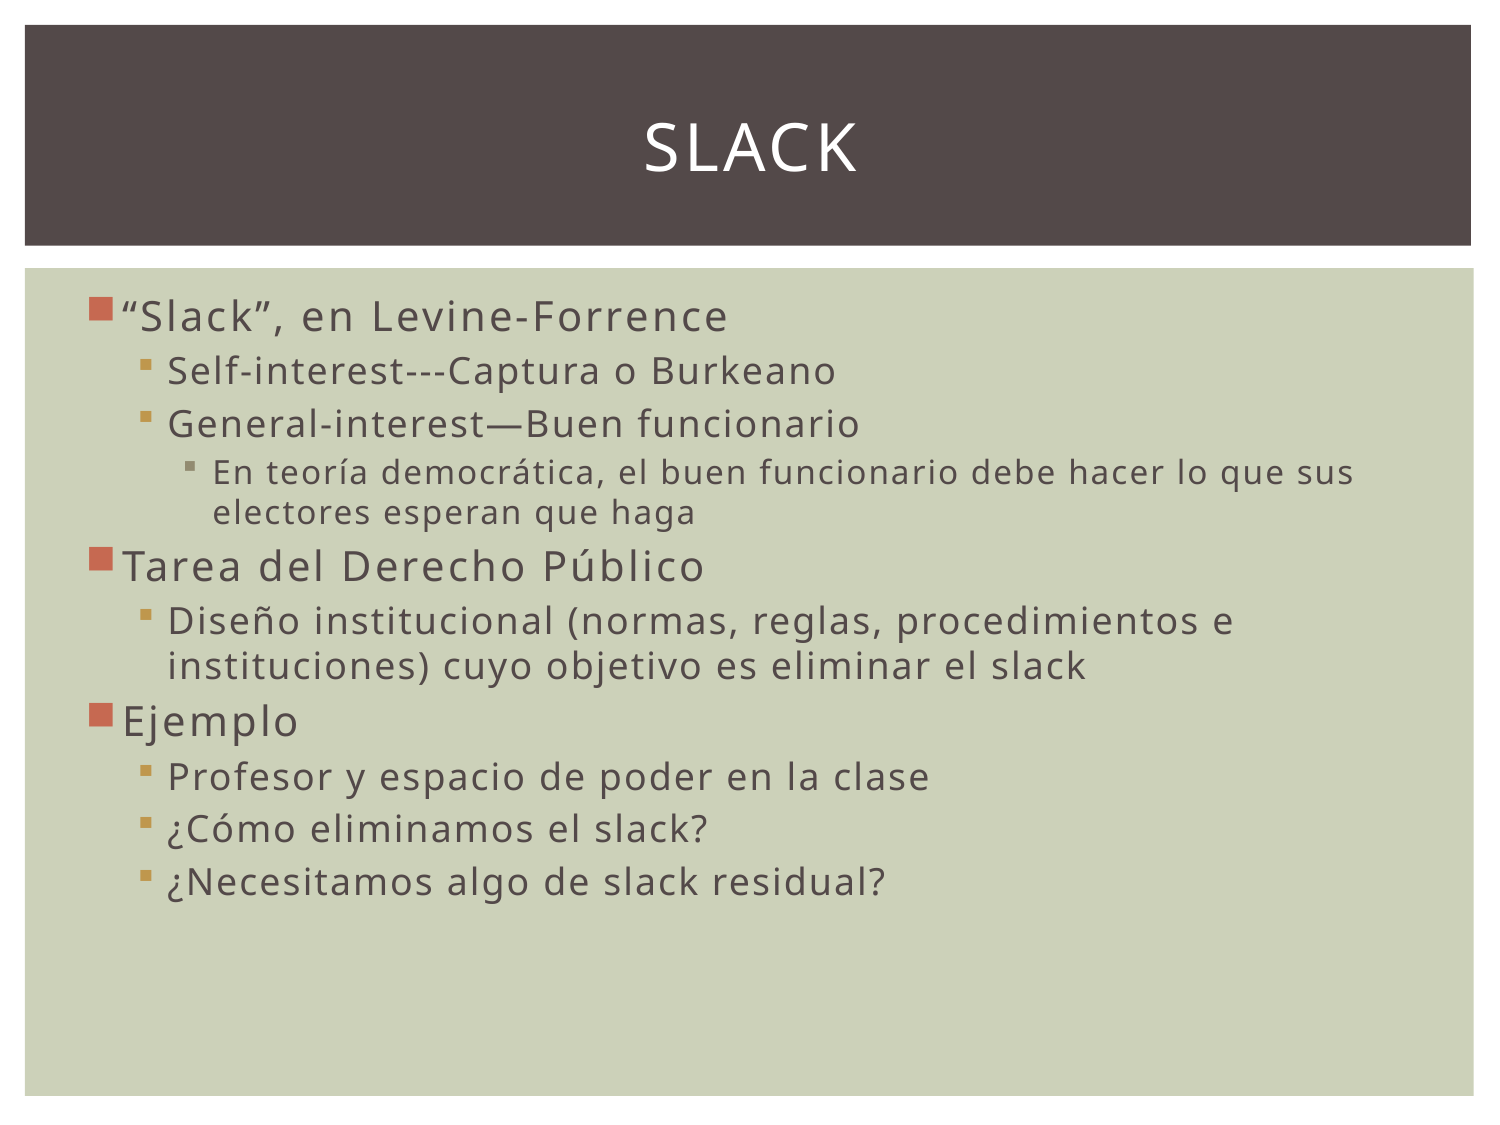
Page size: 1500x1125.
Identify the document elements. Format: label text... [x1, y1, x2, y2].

list “Slack”, en Levine-Forrence Self-interest---Captura o Burkeano General-interest—Buen funcionario En teoría democrática, el buen funcionario debe hacer lo que sus electores esperan que haga Tarea del Derecho Público Diseño institucional (normas, reglas, procedimientos e instituciones) cuyo objetivo es eliminar el slack Ejemplo Profesor y espacio de poder en la clase ¿Cómo eliminamos el slack? ¿Necesitamos algo de slack residual? [62, 281, 1442, 1005]
title slack [62, 58, 1438, 232]
